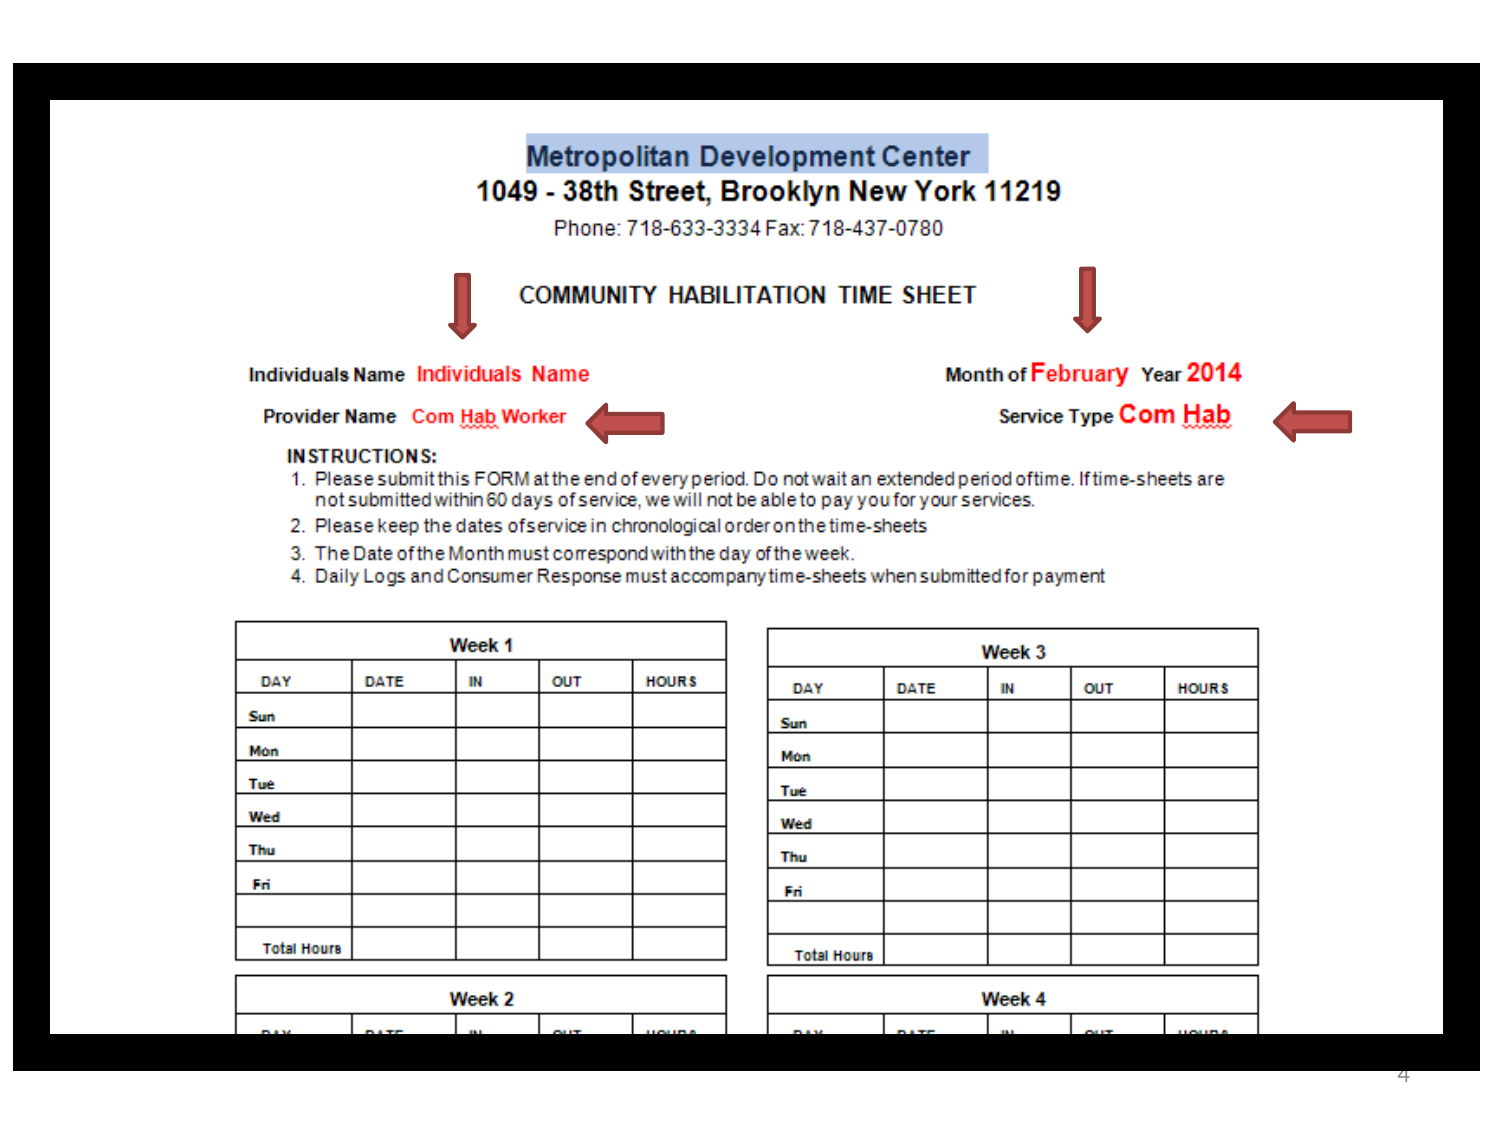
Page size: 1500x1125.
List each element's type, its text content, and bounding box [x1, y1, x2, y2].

slide_number 4 [1074, 1042, 1425, 1103]
picture [49, 99, 1443, 1034]
